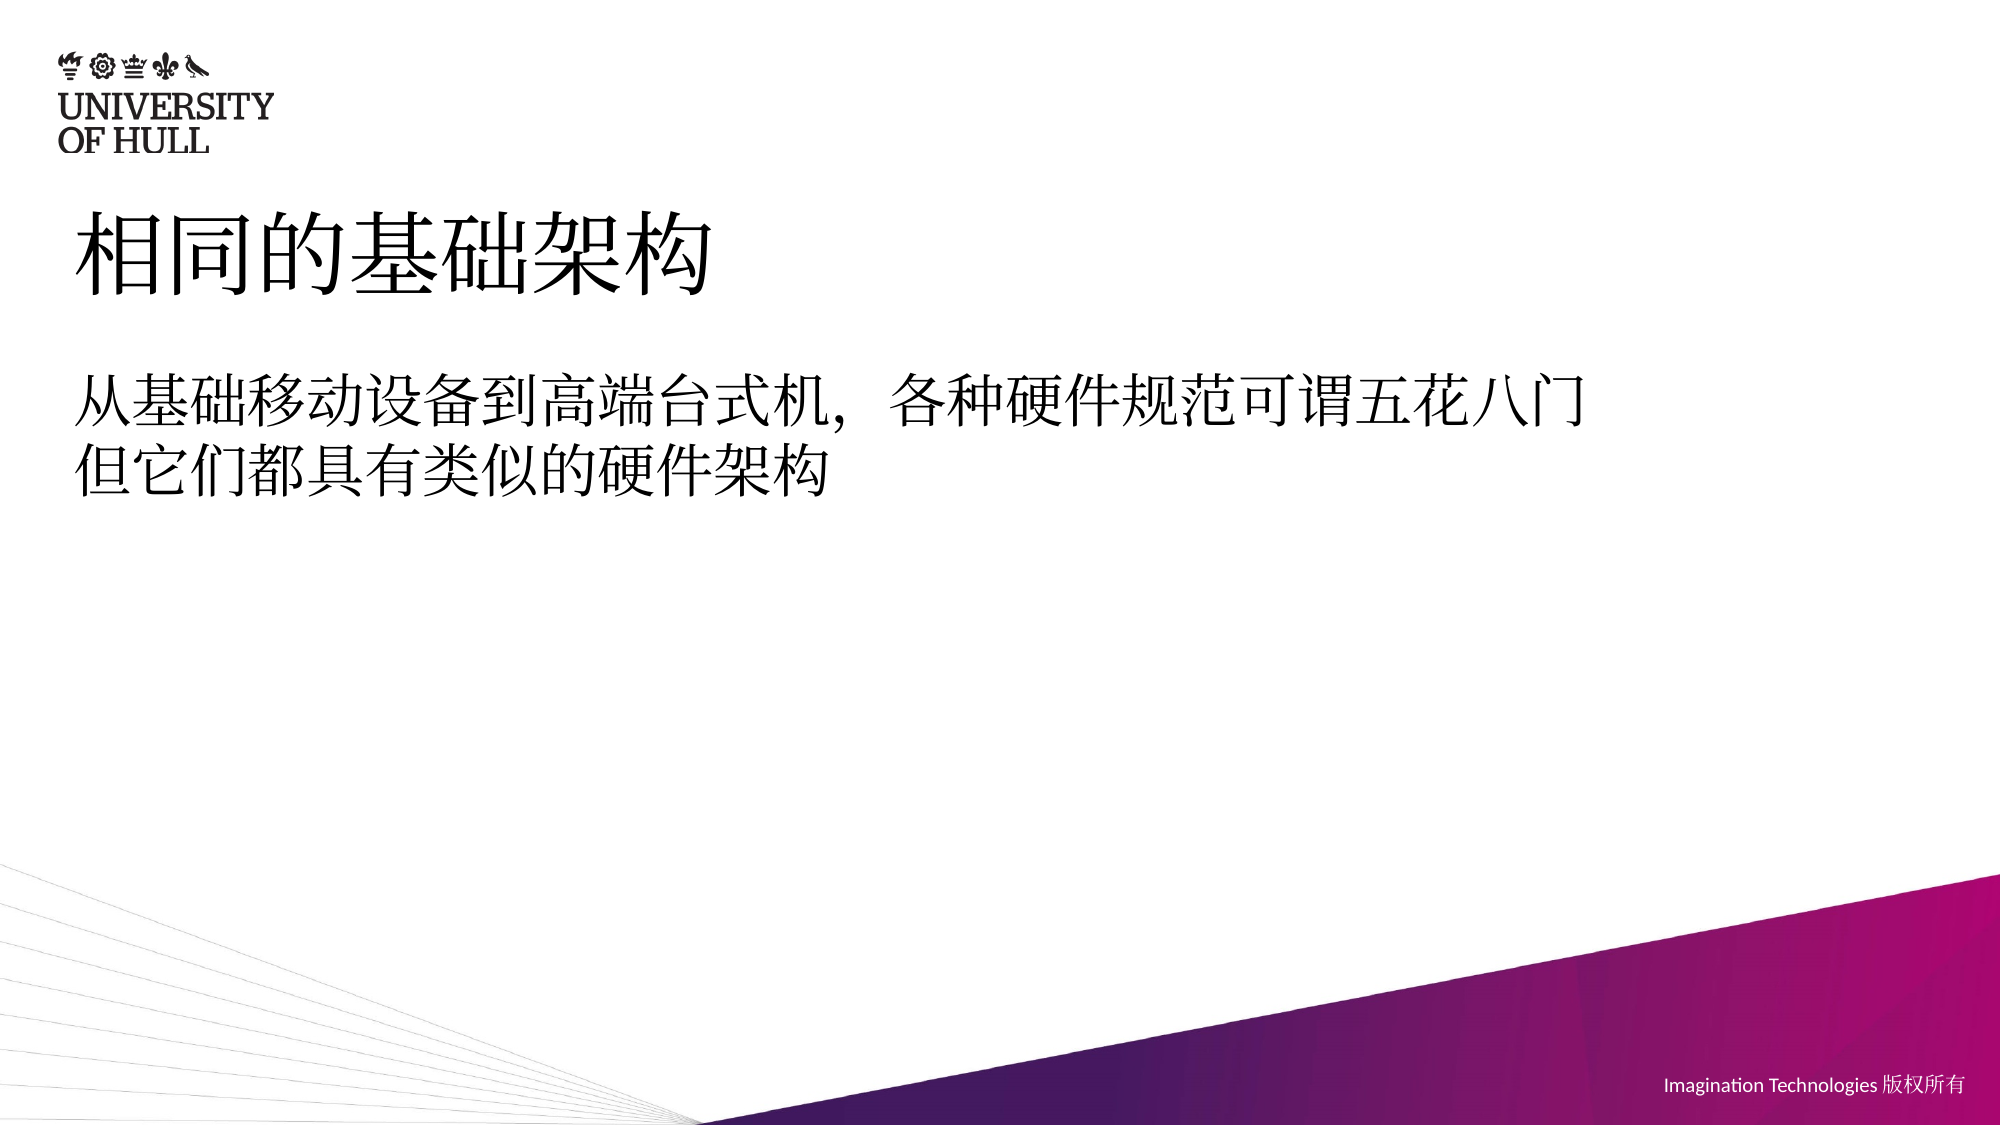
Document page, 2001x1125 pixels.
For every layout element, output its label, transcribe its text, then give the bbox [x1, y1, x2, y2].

picture [0, 0, 2000, 1125]
list 从基础移动设备到高端台式机，各种硬件规范可谓五花八门 但它们都具有类似的硬件架构 [57, 356, 1931, 1074]
title 相同的基础架构 [57, 178, 1931, 340]
